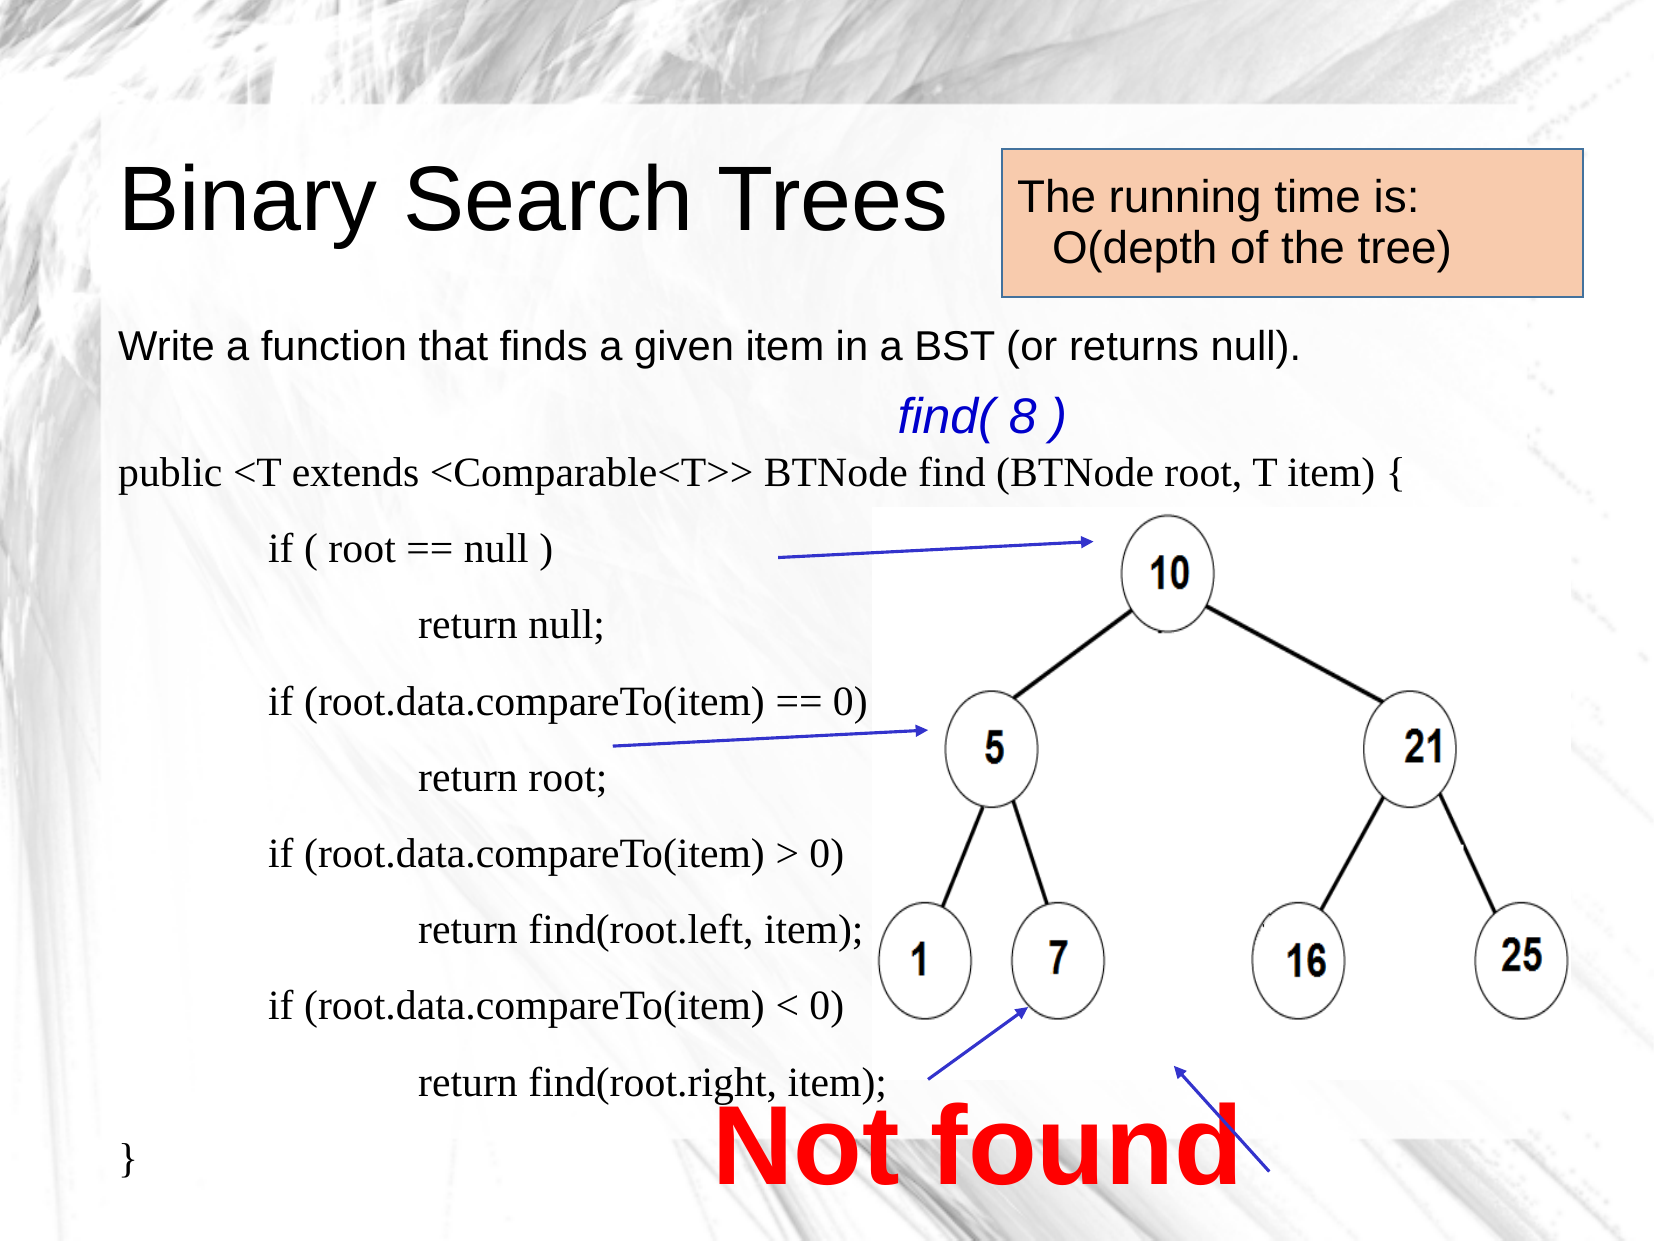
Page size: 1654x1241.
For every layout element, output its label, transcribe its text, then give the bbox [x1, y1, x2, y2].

list Write a function that finds a given item in a BST (or returns null). public <T extends <Comparable<T>> BTNode find (BTNode root, T item) { if ( root == null ) return null; if (root.data.compareTo(item) == 0) return root; if (root.data.compareTo(item) > 0) return find(root.left, item); if (root.data.compareTo(item) < 0) return find(root.right, item); } [118, 319, 1571, 1109]
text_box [928, 1007, 1029, 1080]
picture [0, 0, 1654, 1241]
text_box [1173, 1065, 1270, 1172]
text_box The running time is: O(depth of the tree) [1001, 148, 1584, 298]
text_box find( 8 ) [882, 381, 1121, 452]
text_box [778, 541, 1094, 558]
title Binary Search Trees [118, 93, 1506, 299]
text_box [612, 730, 929, 747]
text_box Not found [697, 1076, 1259, 1218]
